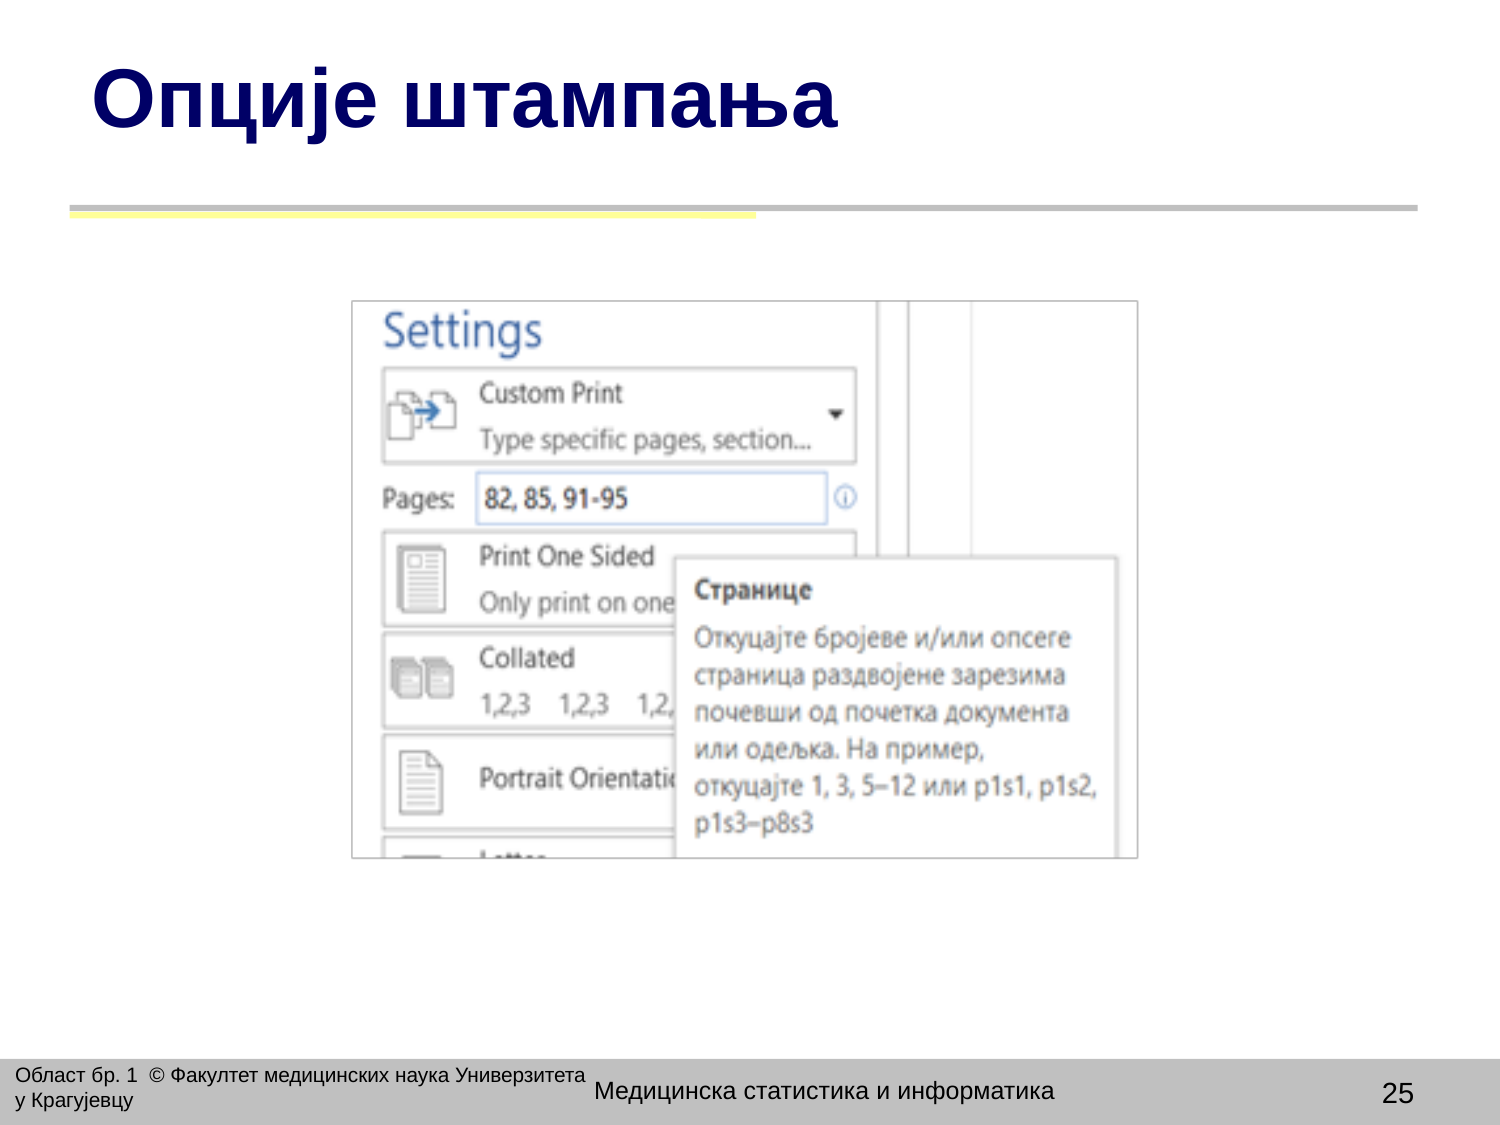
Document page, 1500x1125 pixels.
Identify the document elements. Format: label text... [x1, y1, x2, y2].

title Опције штампања [76, 0, 1428, 188]
slide_number Област бр. 1 © Факултет медицинских наука Универзитета у Крагујевцу [0, 1053, 614, 1108]
slide_number 25 [1155, 1066, 1430, 1125]
footer Медицинска статистика и информатика [512, 1066, 1138, 1125]
picture [345, 295, 1141, 862]
